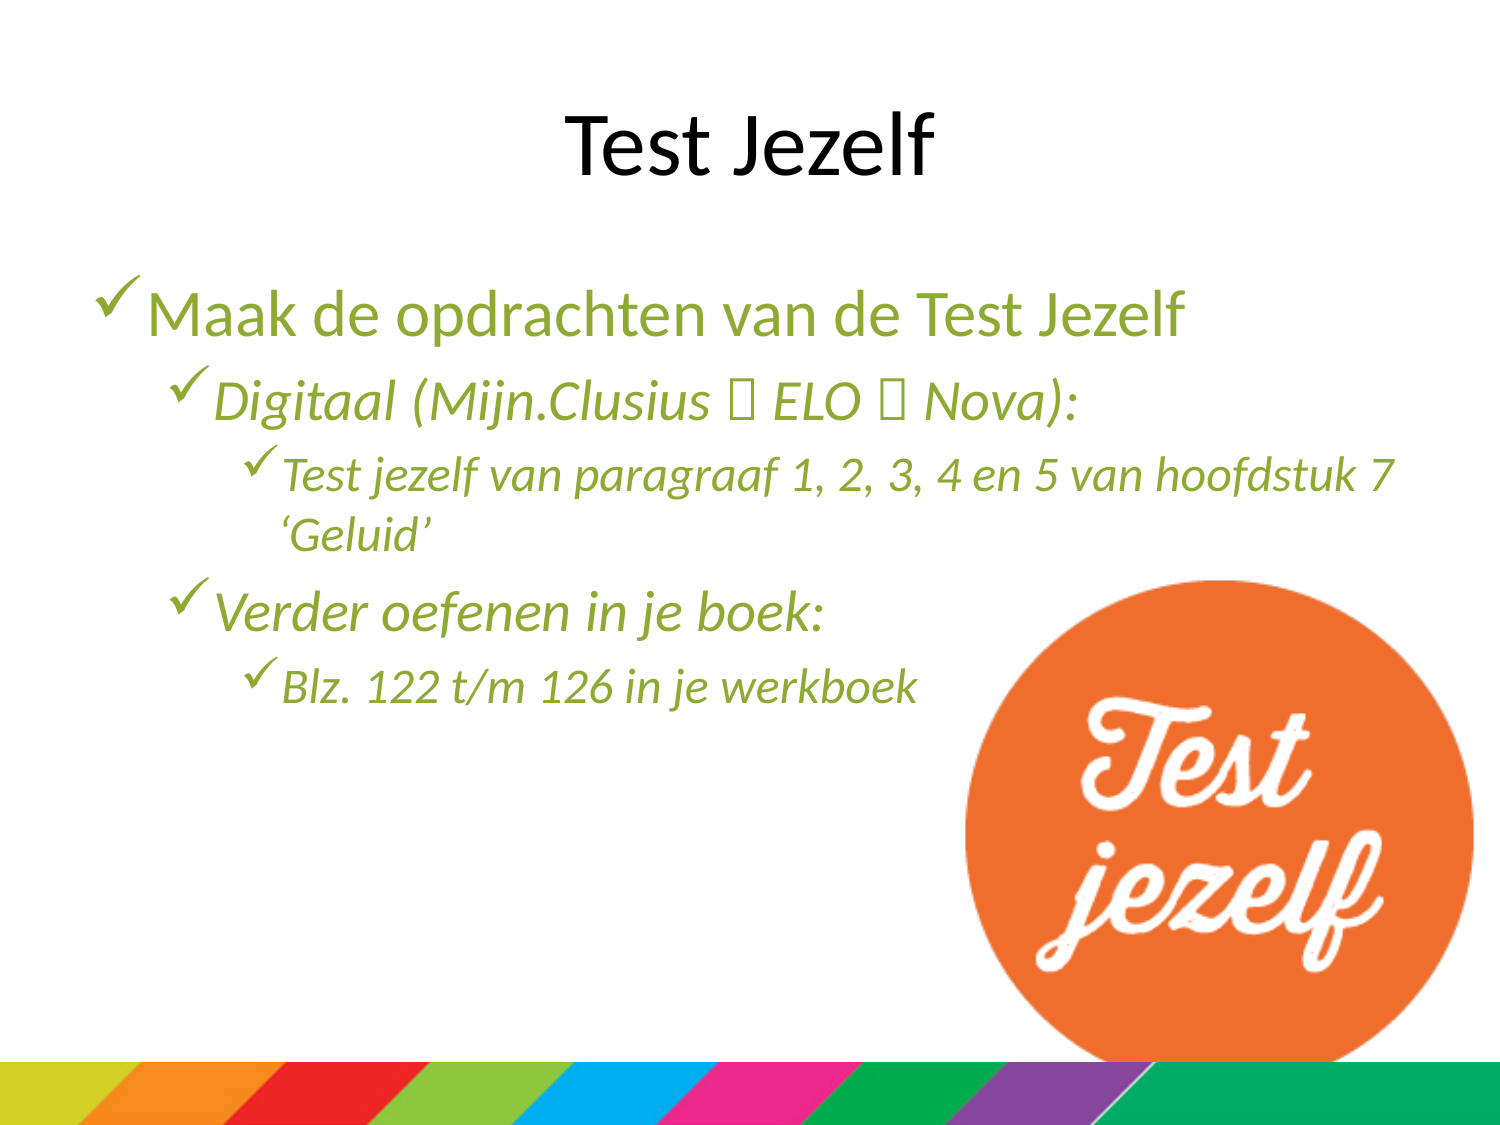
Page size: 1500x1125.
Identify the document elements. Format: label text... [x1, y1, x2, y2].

list Maak de opdrachten van de Test Jezelf Digitaal (Mijn.Clusius  ELO  Nova): Test jezelf van paragraaf 1, 2, 3, 4 en 5 van hoofdstuk 7 ‘Geluid’ Verder oefenen in je boek: Blz. 122 t/m 126 in je werkboek [75, 262, 1425, 1005]
title Test Jezelf [75, 45, 1425, 233]
picture [0, 1062, 574, 1125]
picture [656, 541, 1500, 1125]
